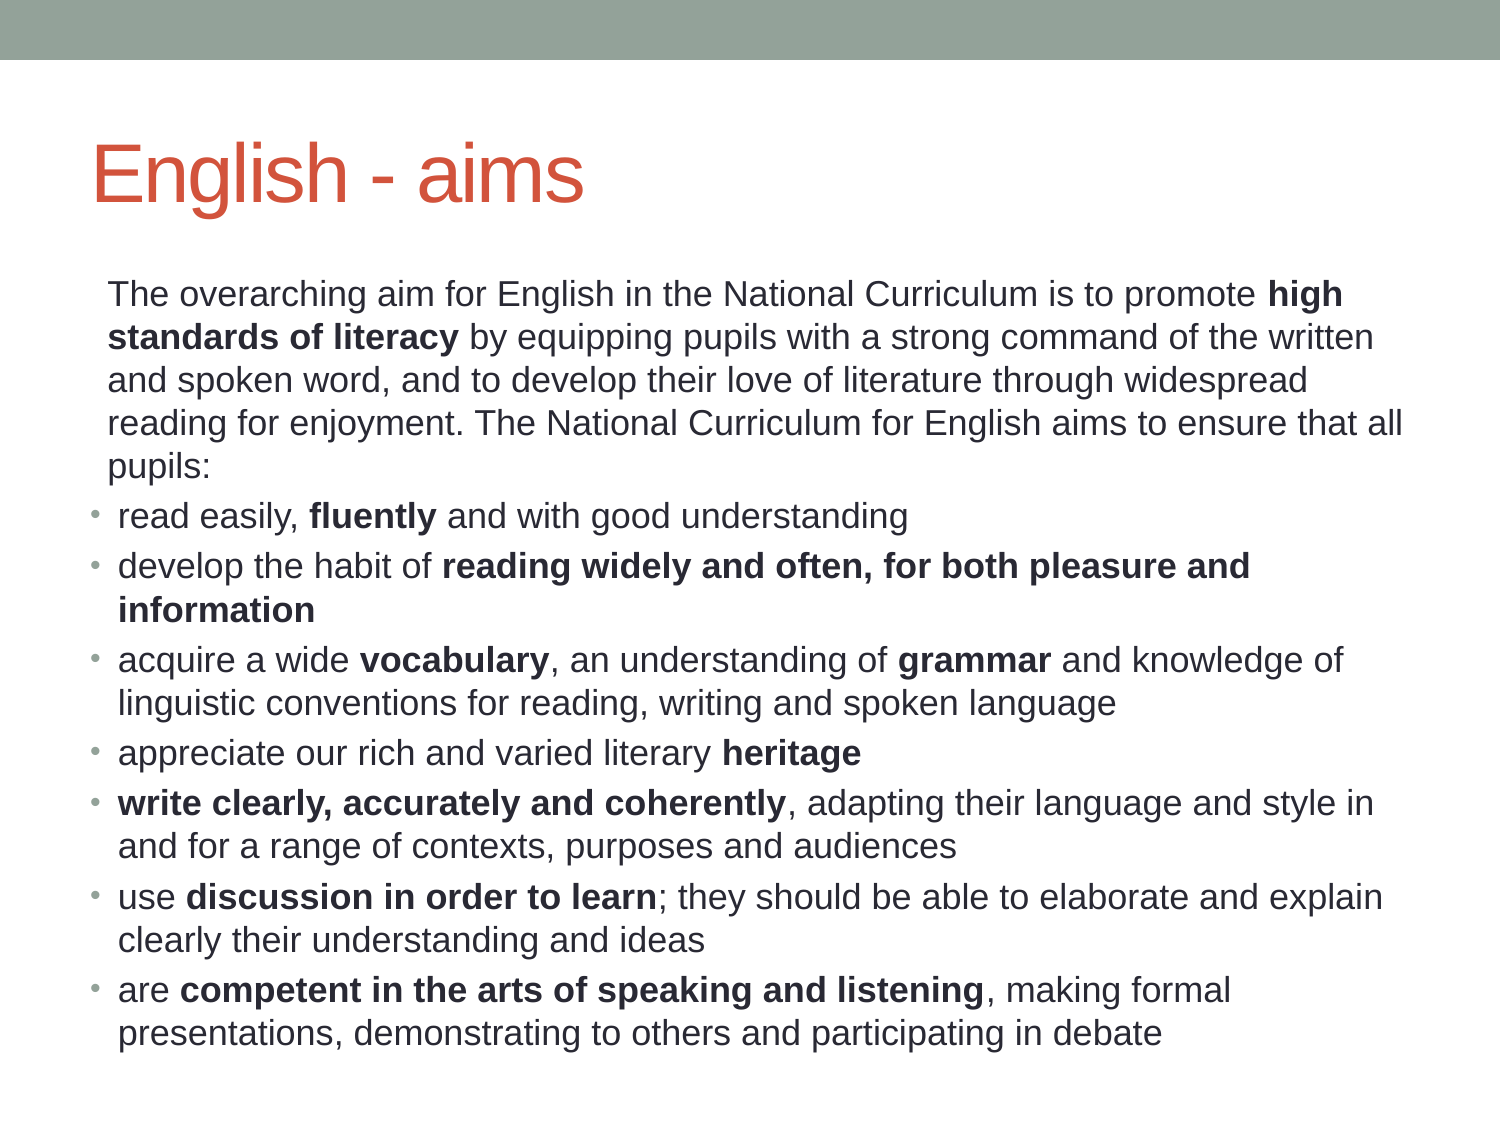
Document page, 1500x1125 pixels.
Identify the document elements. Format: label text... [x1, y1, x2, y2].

list The overarching aim for English in the National Curriculum is to promote high standards of literacy by equipping pupils with a strong command of the written and spoken word, and to develop their love of literature through widespread reading for enjoyment. The National Curriculum for English aims to ensure that all pupils: read easily, fluently and with good understanding develop the habit of reading widely and often, for both pleasure and information acquire a wide vocabulary, an understanding of grammar and knowledge of linguistic conventions for reading, writing and spoken language appreciate our rich and varied literary heritage write clearly, accurately and coherently, adapting their language and style in and for a range of contexts, purposes and audiences use discussion in order to learn; they should be able to elaborate and explain clearly their understanding and ideas are competent in the arts of speaking and listening, making formal presentations, demonstrating to others and participating in debate [75, 262, 1425, 1063]
title English - aims [75, 87, 1425, 250]
